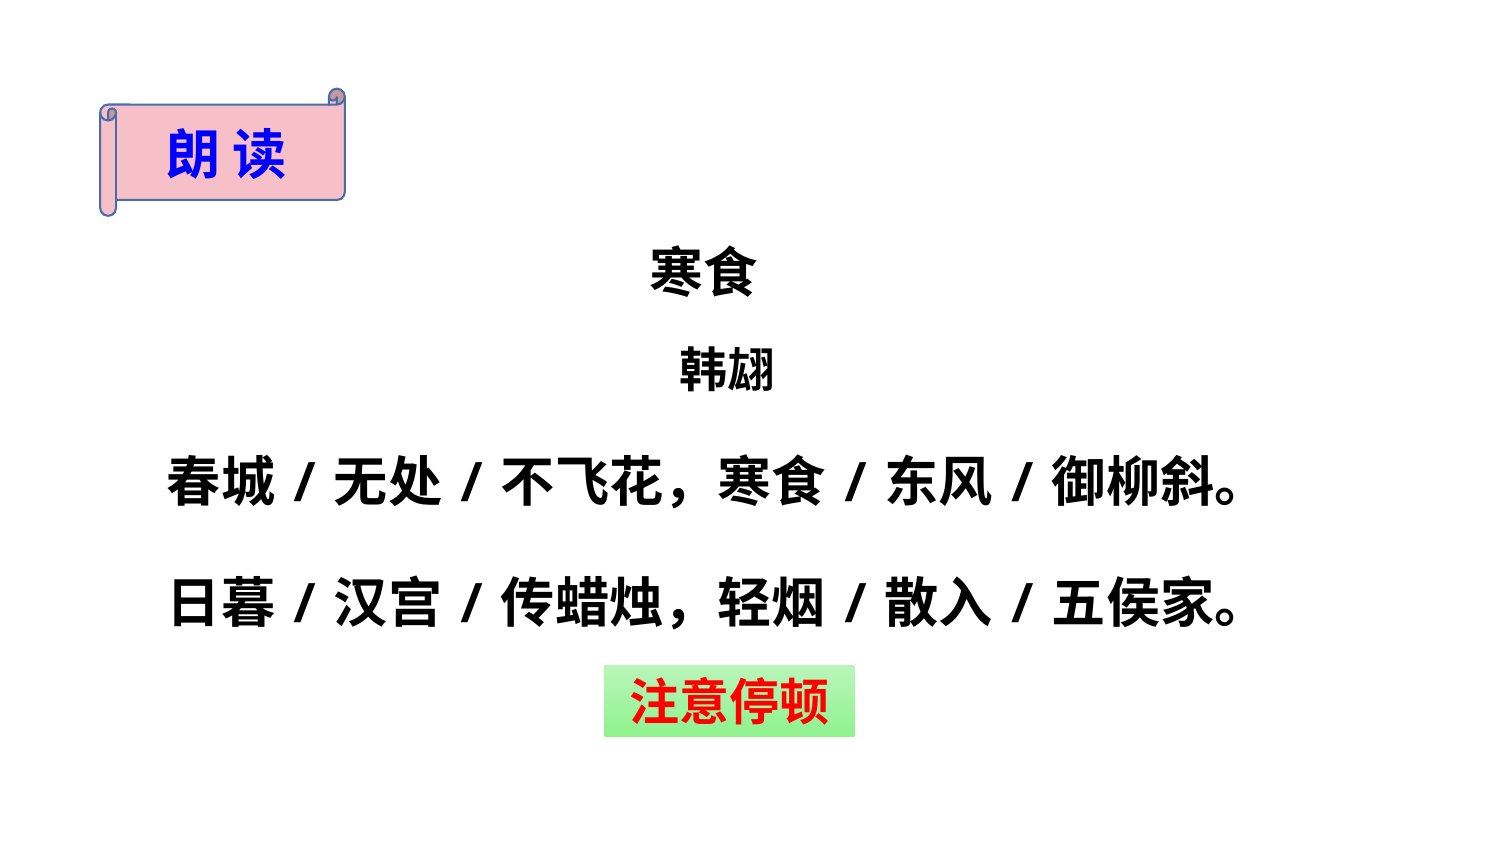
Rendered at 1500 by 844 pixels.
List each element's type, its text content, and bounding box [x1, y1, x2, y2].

text_box 春城/无处/不飞花，寒食/东风/御柳斜。 [155, 408, 1364, 518]
text_box 韩翃 [668, 304, 821, 403]
text_box 注意停顿 [604, 665, 855, 737]
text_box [100, 88, 345, 216]
text_box 日暮/汉宫/传蜡烛，轻烟/散入/五侯家。 [155, 530, 1364, 640]
text_box 寒食 [638, 200, 821, 310]
